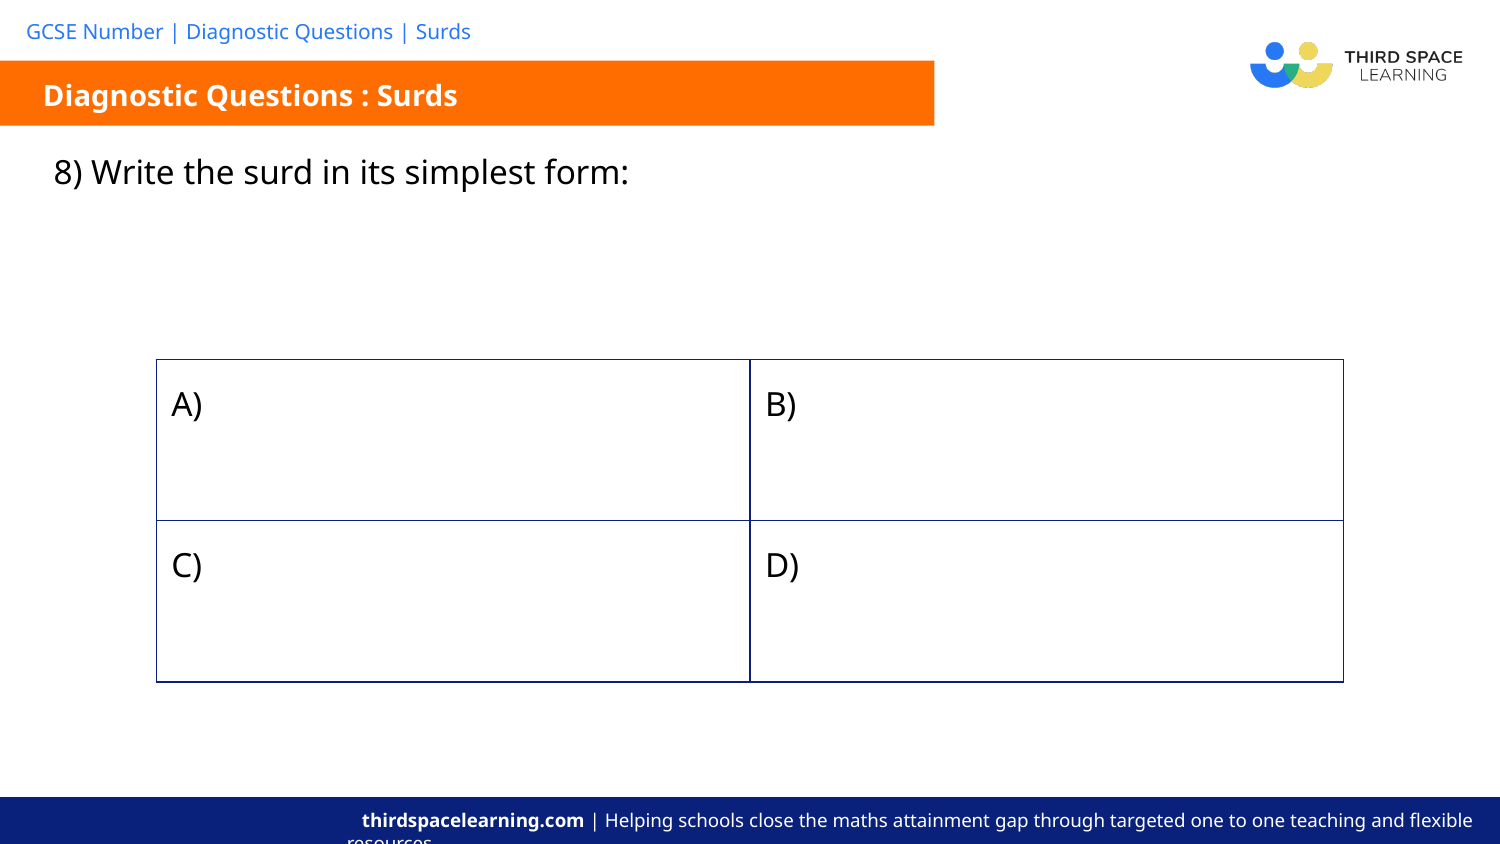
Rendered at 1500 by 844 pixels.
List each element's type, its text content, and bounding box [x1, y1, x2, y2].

picture [1250, 33, 1465, 99]
text_box Diagnostic Questions : Surds [27, 61, 778, 127]
